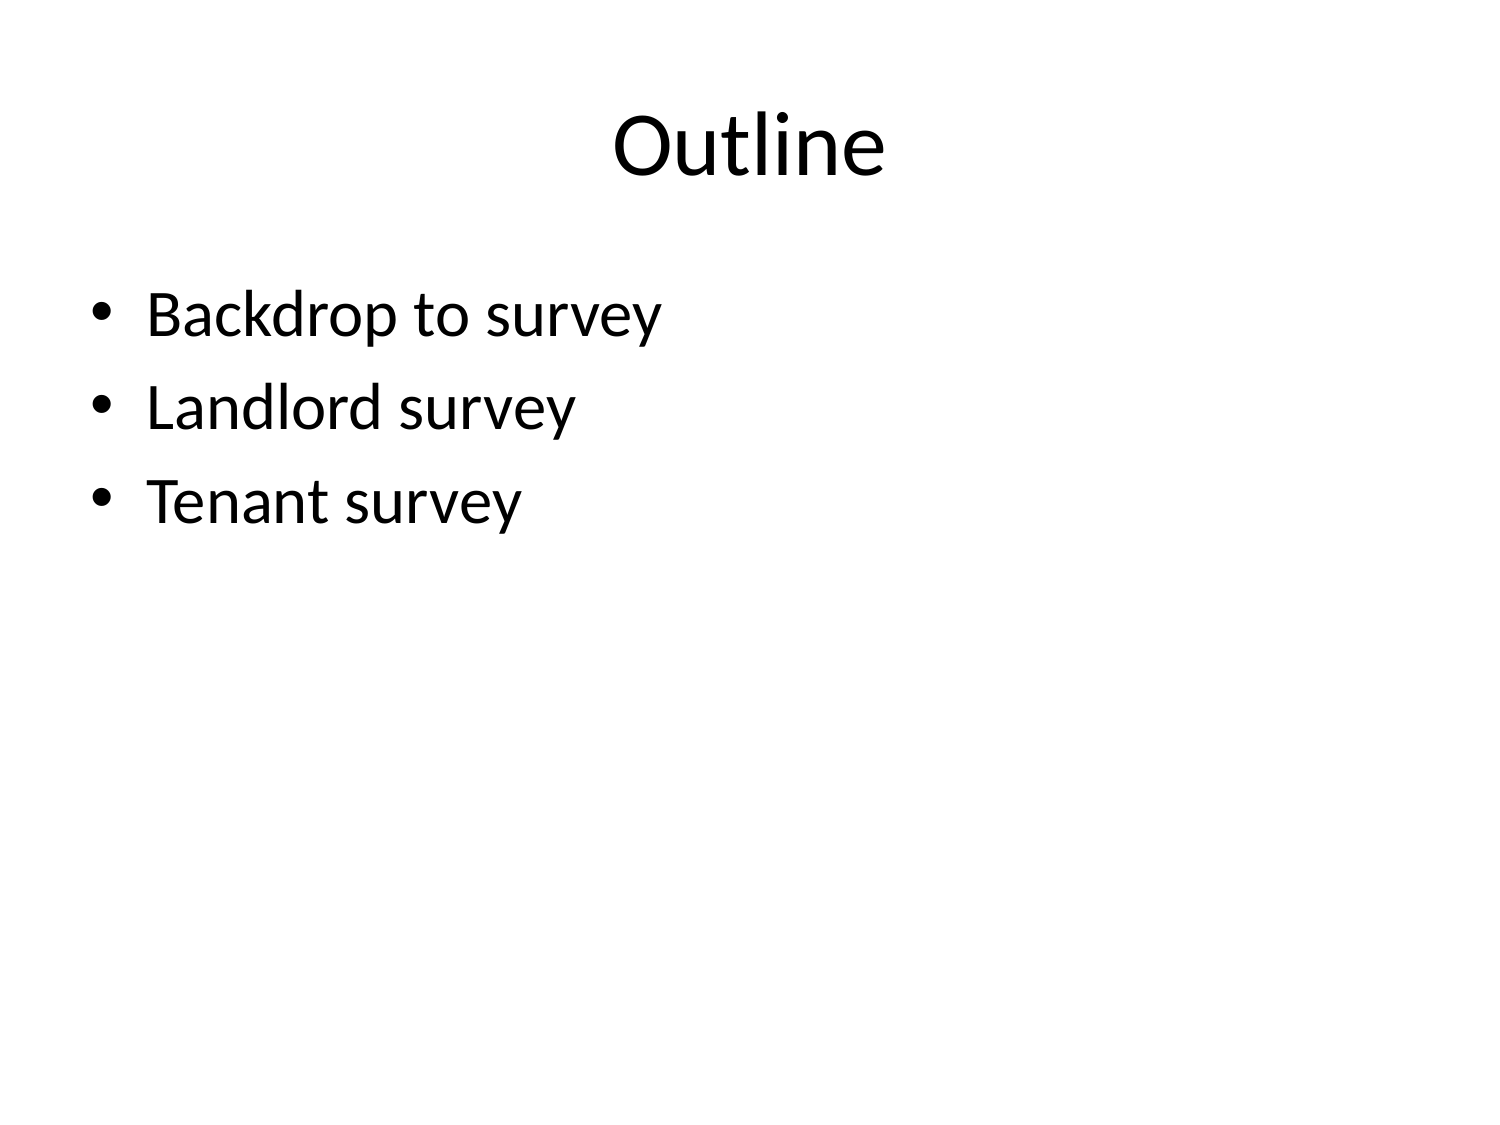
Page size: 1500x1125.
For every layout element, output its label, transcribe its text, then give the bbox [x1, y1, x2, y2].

title Outline [75, 45, 1425, 233]
list Backdrop to survey Landlord survey Tenant survey [75, 262, 1425, 1005]
